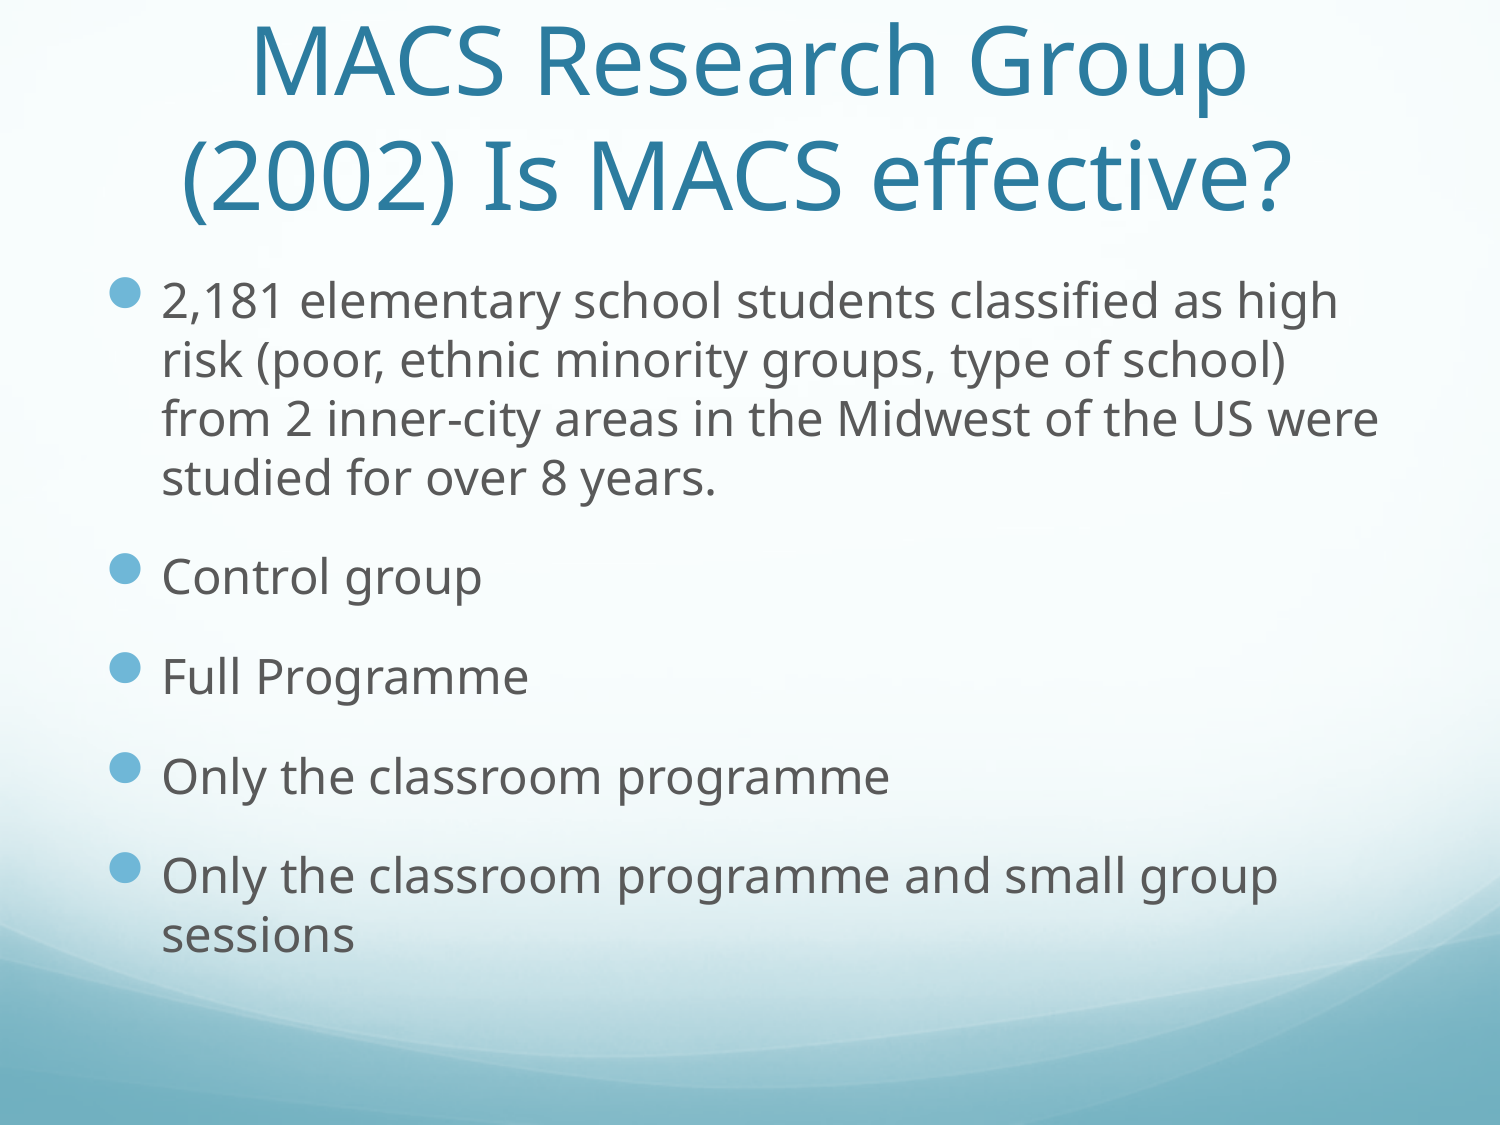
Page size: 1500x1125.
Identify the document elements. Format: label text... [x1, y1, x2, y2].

list 2,181 elementary school students classified as high risk (poor, ethnic minority groups, type of school) from 2 inner-city areas in the Midwest of the US were studied for over 8 years. Control group Full Programme Only the classroom programme Only the classroom programme and small group sessions [90, 262, 1410, 975]
title MACS Research Group (2002) Is MACS effective? [90, 17, 1410, 237]
